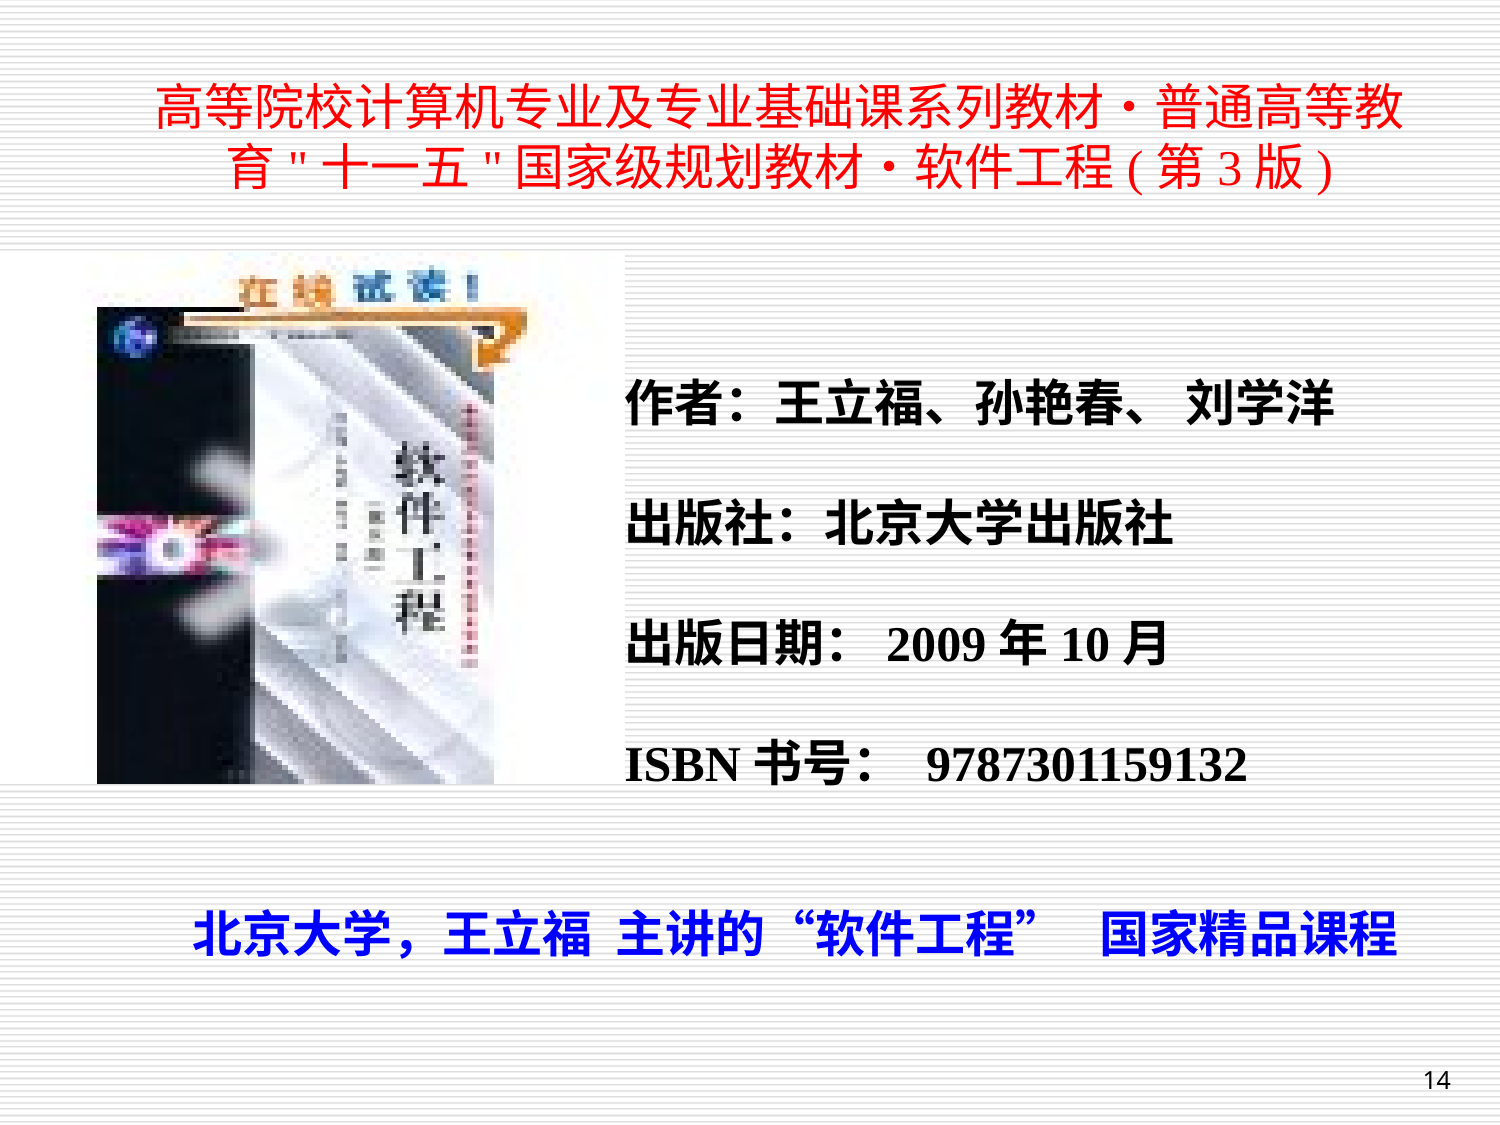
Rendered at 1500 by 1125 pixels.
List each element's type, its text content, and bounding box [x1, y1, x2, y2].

picture [0, 0, 1500, 1125]
text_box 作者：王立福、孙艳春、 刘学洋 出版社：北京大学出版社 出版日期：2009年10月 ISBN书号： 9787301159132 [609, 363, 1436, 799]
text_box 高等院校计算机专业及专业基础课系列教材•普通高等教育"十一五"国家级规划教材•软件工程(第3版) [107, 67, 1452, 203]
text_box 14 [1399, 1057, 1474, 1106]
text_box 北京大学，王立福 主讲的“软件工程” 国家精品课程 [174, 894, 1430, 970]
